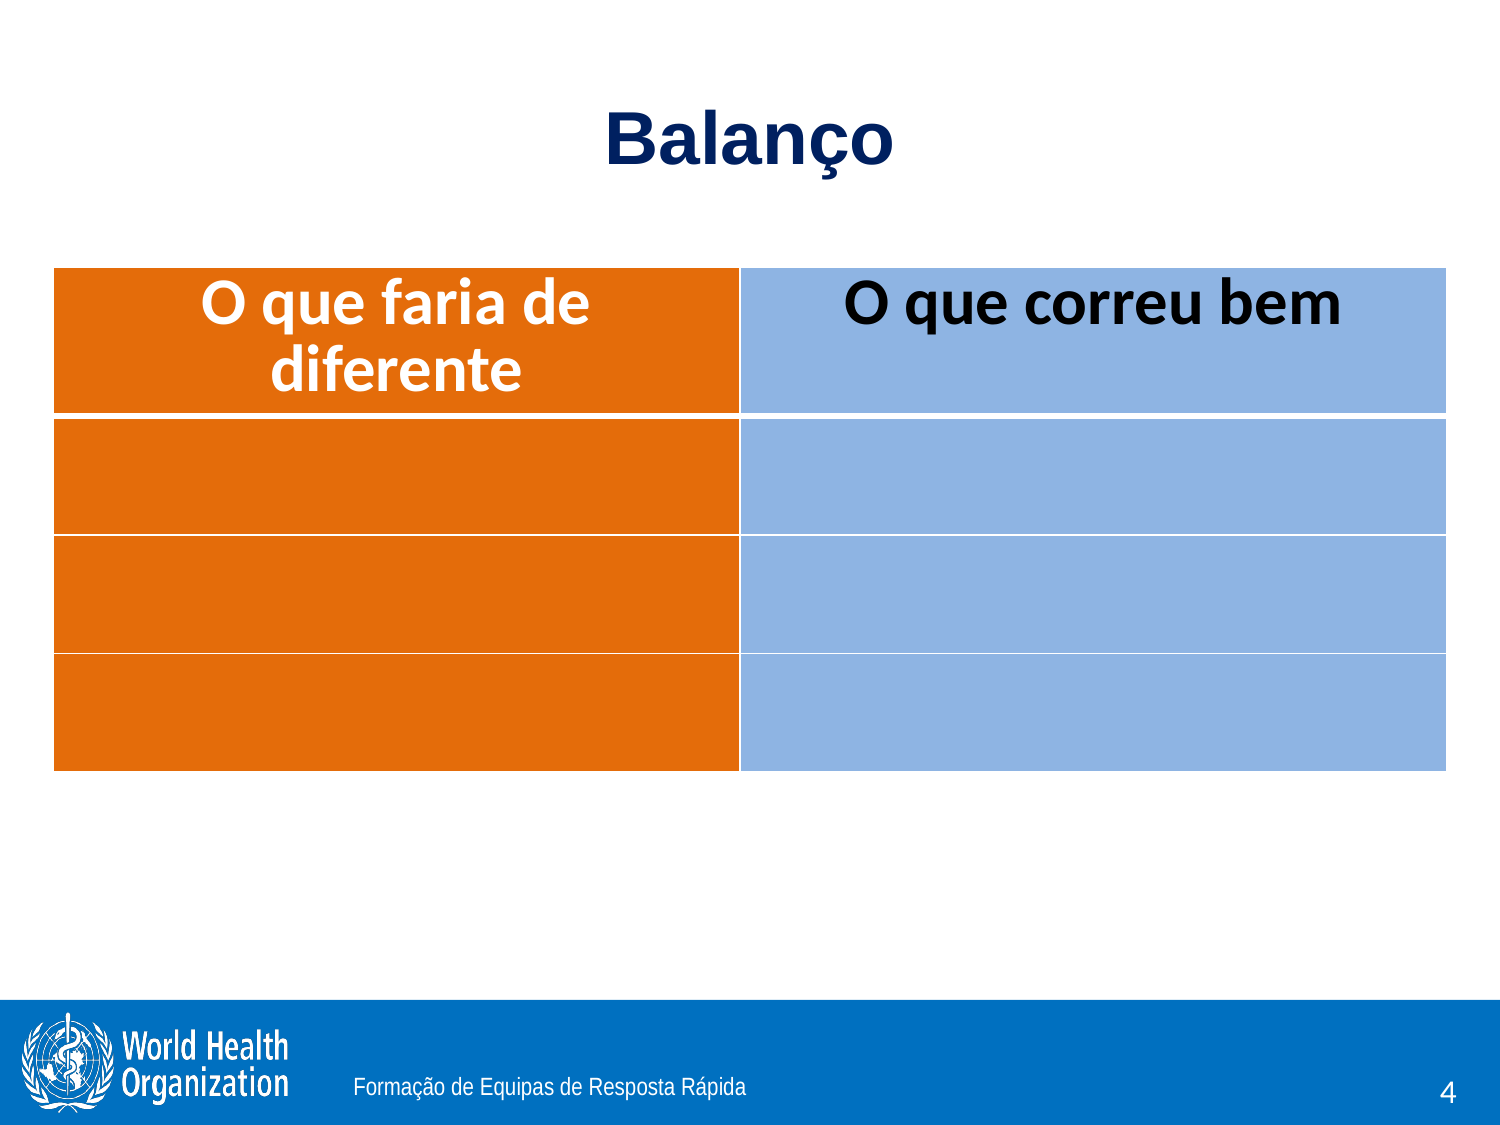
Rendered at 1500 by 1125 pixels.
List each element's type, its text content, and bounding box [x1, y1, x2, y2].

title Balanço [75, 45, 1425, 233]
table_cell [741, 419, 1446, 534]
table_header O que faria de diferente [54, 268, 739, 413]
table_cell [54, 536, 739, 653]
table_cell [741, 536, 1446, 653]
picture [21, 1012, 288, 1113]
table_cell [54, 419, 739, 534]
table_cell [741, 654, 1446, 771]
table_header O que correu bem [741, 268, 1446, 413]
table_cell [54, 654, 739, 771]
